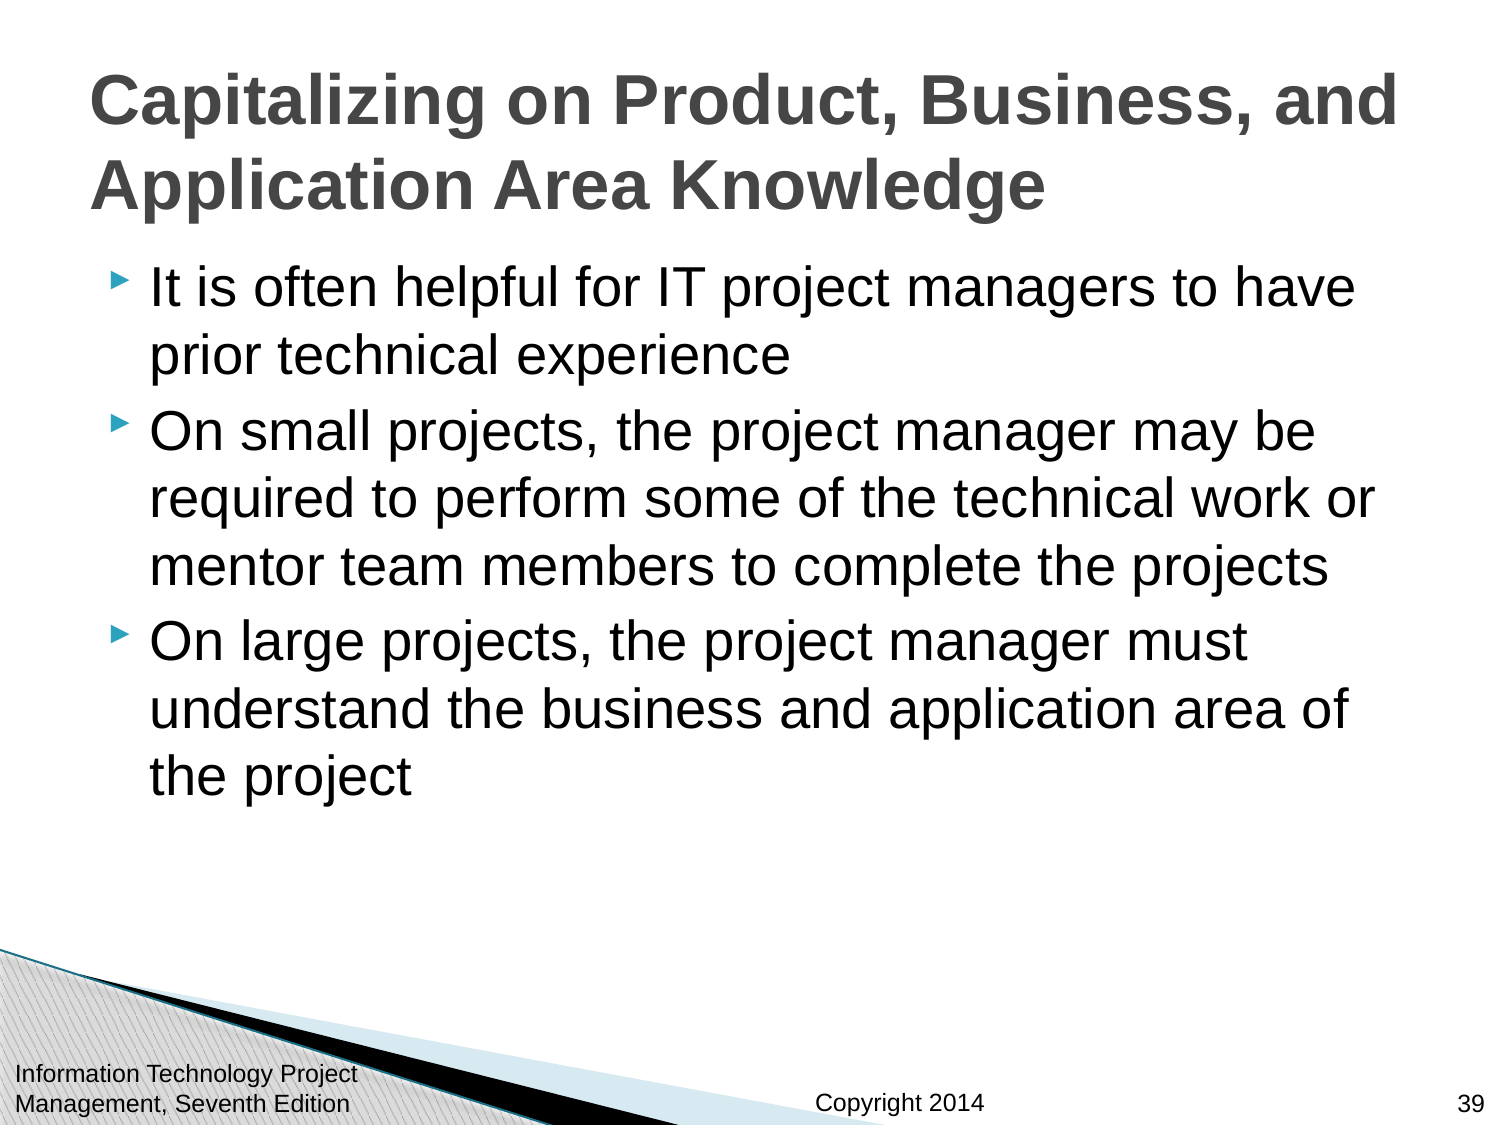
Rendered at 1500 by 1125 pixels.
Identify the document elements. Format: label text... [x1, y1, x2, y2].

slide_number 39 [1412, 1065, 1500, 1125]
list It is often helpful for IT project managers to have prior technical experience On small projects, the project manager may be required to perform some of the technical work or mentor team members to complete the projects On large projects, the project manager must understand the business and application area of the project [75, 243, 1425, 986]
footer Information Technology Project Management, Seventh Edition [0, 1065, 386, 1125]
title Capitalizing on Product, Business, and Application Area Knowledge [75, 45, 1425, 233]
